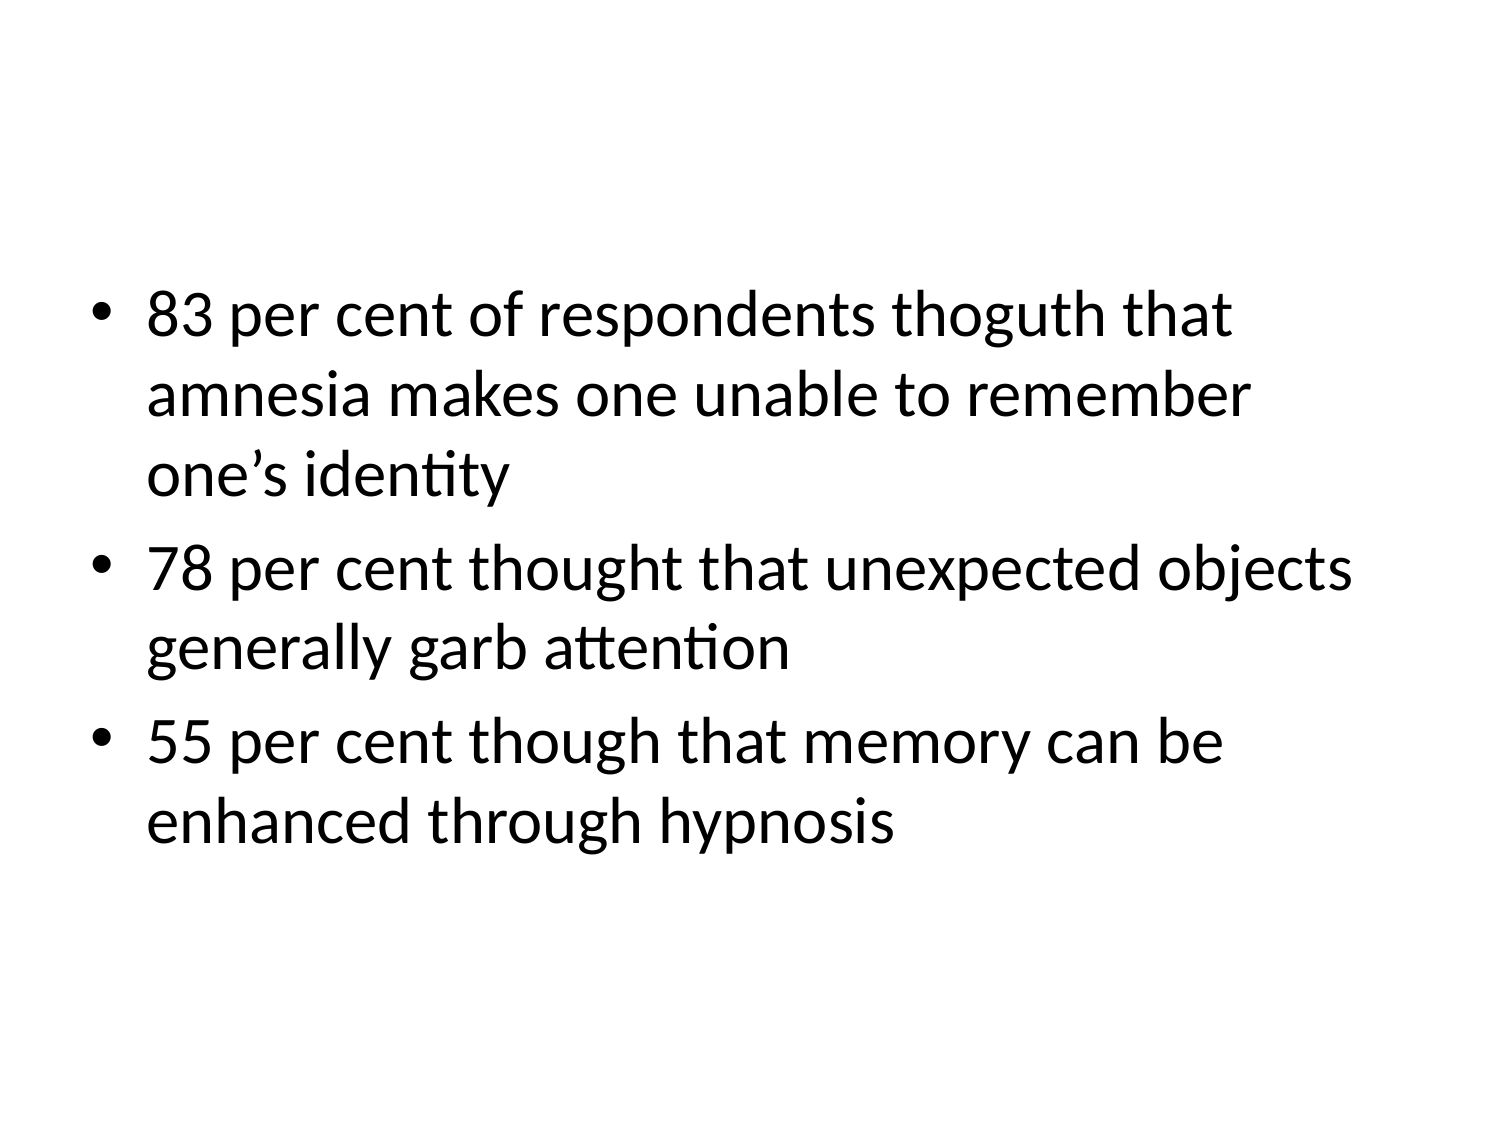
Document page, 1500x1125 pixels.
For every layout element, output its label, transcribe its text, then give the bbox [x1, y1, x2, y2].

list 83 per cent of respondents thoguth that amnesia makes one unable to remember one’s identity 78 per cent thought that unexpected objects generally garb attention 55 per cent though that memory can be enhanced through hypnosis [75, 262, 1425, 1005]
